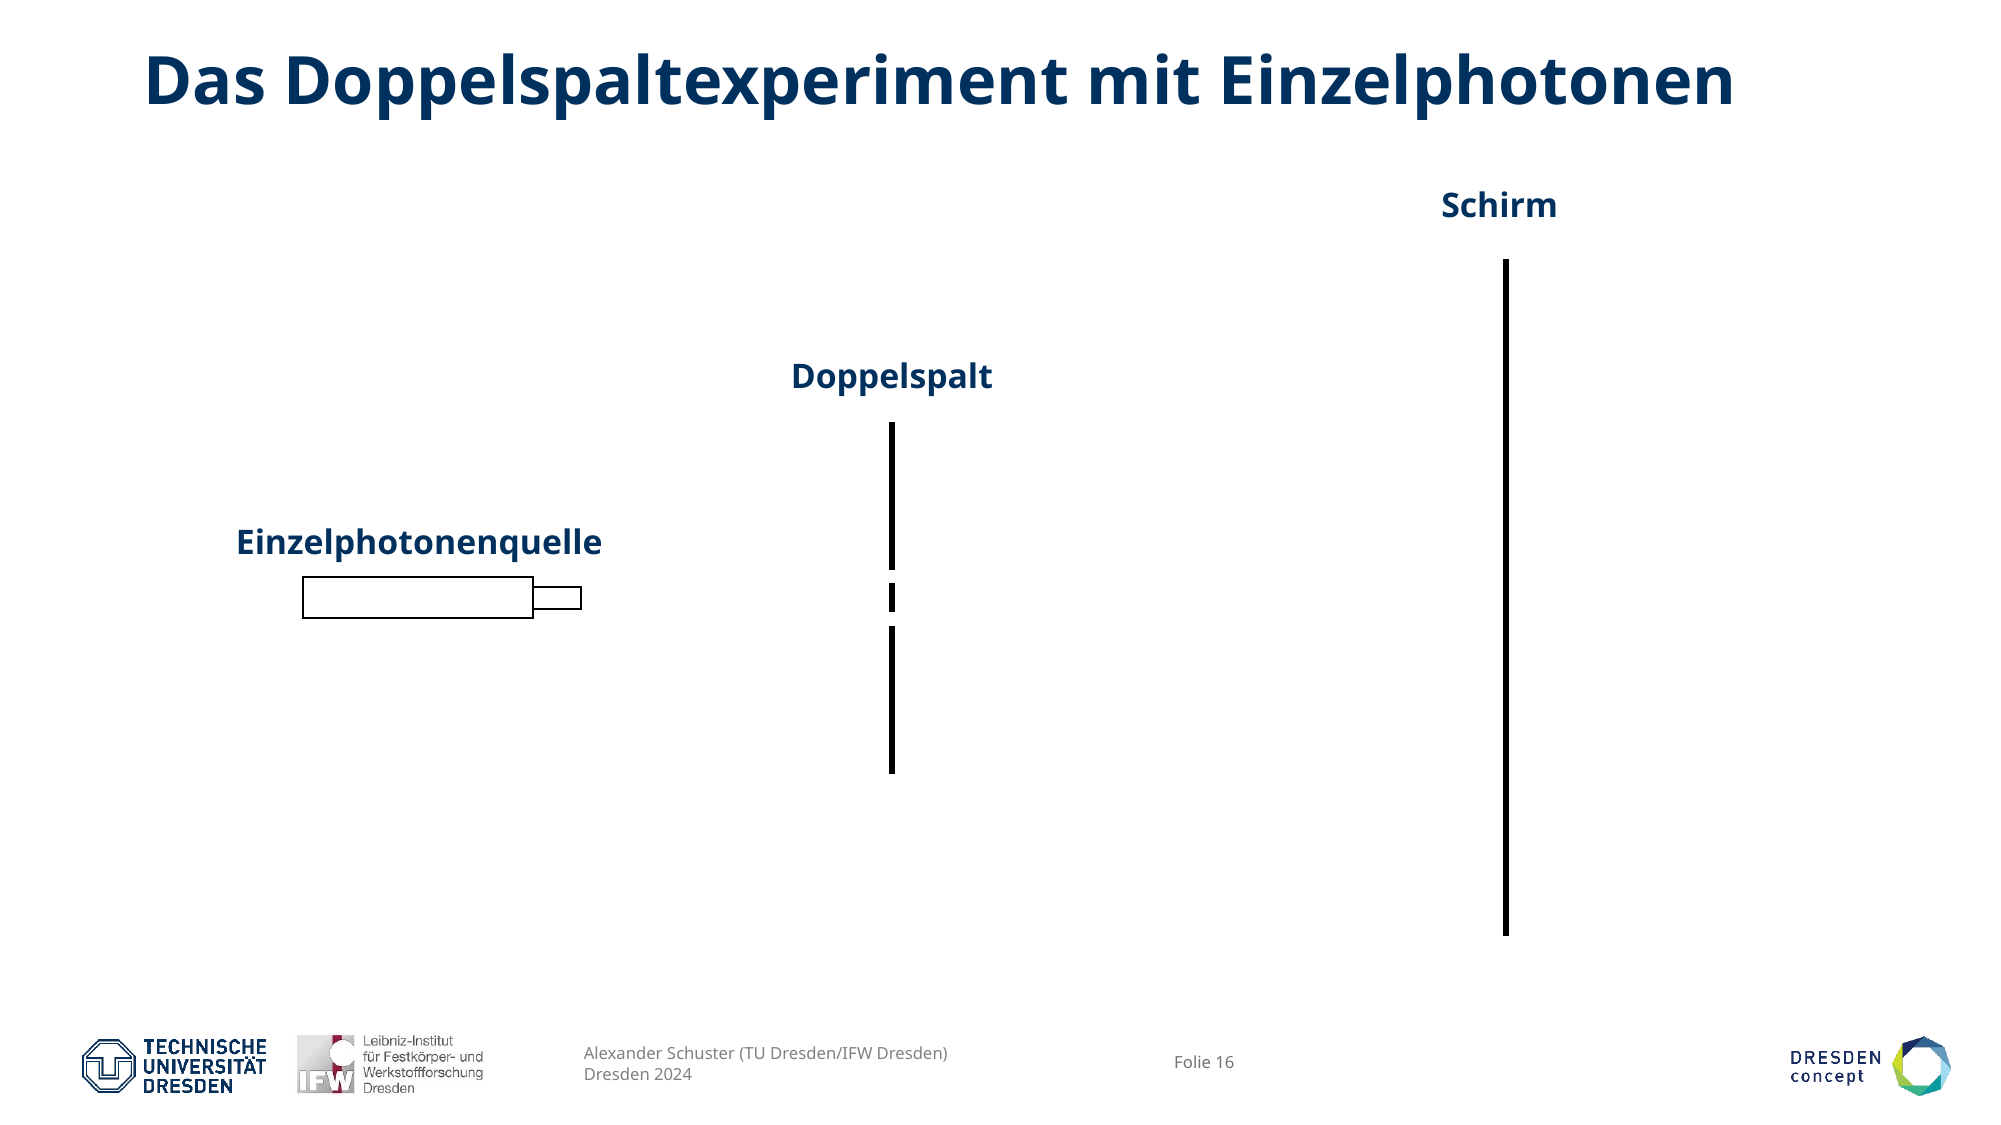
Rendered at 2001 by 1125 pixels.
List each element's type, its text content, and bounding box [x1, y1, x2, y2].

text_box Schirm [1426, 176, 1585, 232]
picture [82, 1039, 266, 1093]
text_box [302, 577, 581, 618]
text_box Doppelspalt [767, 347, 1017, 403]
text_box Einzelphotonenquelle [191, 513, 648, 569]
title Das Doppelspaltexperiment mit Einzelphotonen [143, 37, 1880, 150]
picture [294, 1032, 486, 1096]
picture [1791, 1036, 1951, 1096]
